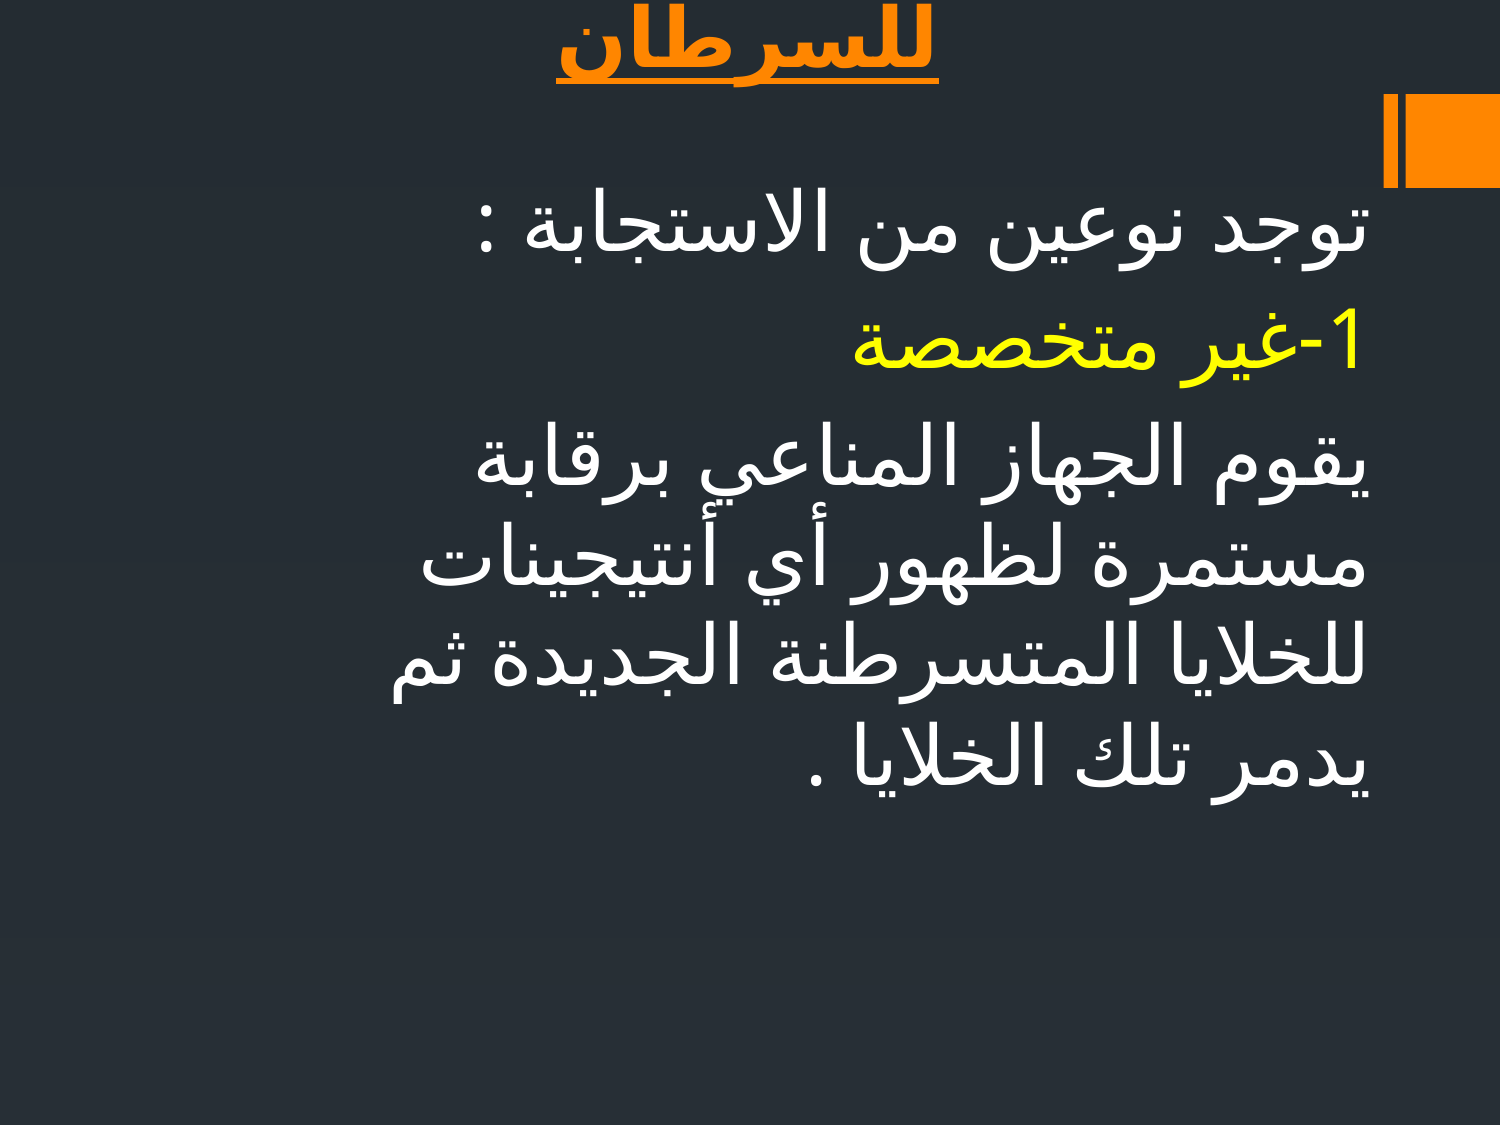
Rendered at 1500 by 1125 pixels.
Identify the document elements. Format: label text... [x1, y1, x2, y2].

list توجد نوعين من الاستجابة : 1-غير متخصصة يقوم الجهاز المناعي برقابة مستمرة لظهور أي أنتيجينات للخلايا المتسرطنة الجديدة ثم يدمر تلك الخلايا . [194, 160, 1395, 742]
title إستجابة الجهاز المناعي للسرطان [147, 1, 1348, 192]
